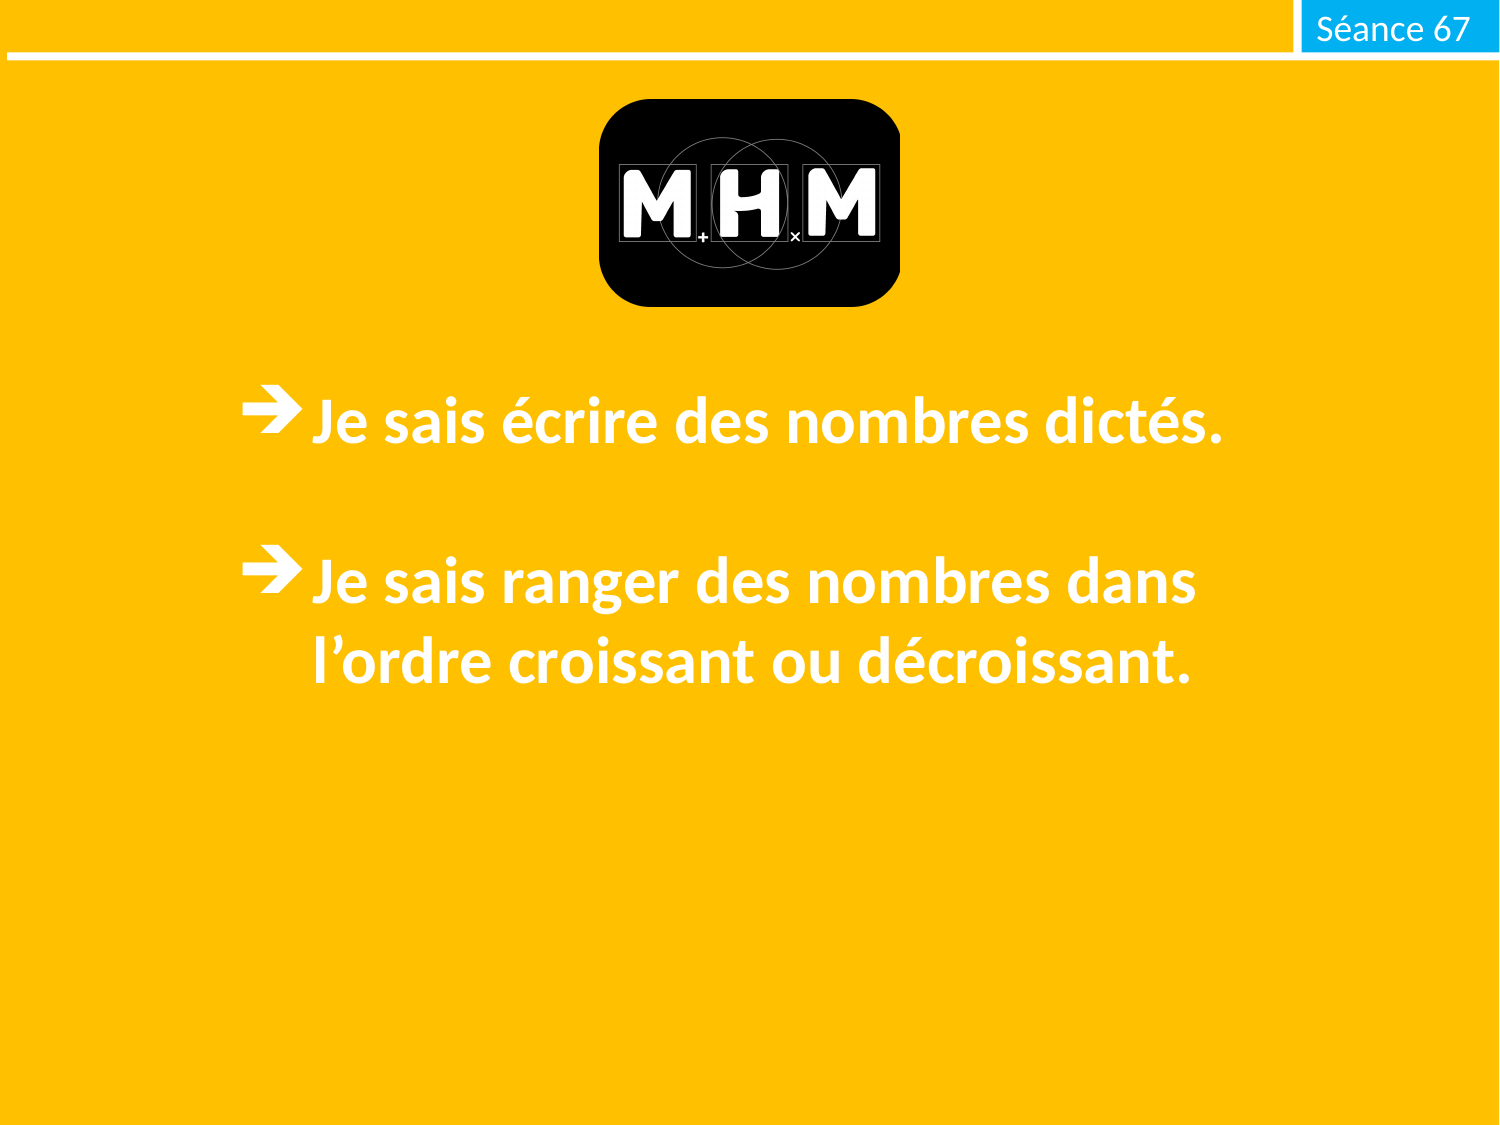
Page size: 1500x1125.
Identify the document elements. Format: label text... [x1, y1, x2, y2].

picture [599, 99, 900, 308]
text_box Je sais écrire des nombres dictés. Je sais ranger des nombres dans l’ordre croissant ou décroissant. [223, 369, 1317, 705]
text_box [0, 58, 1500, 1125]
